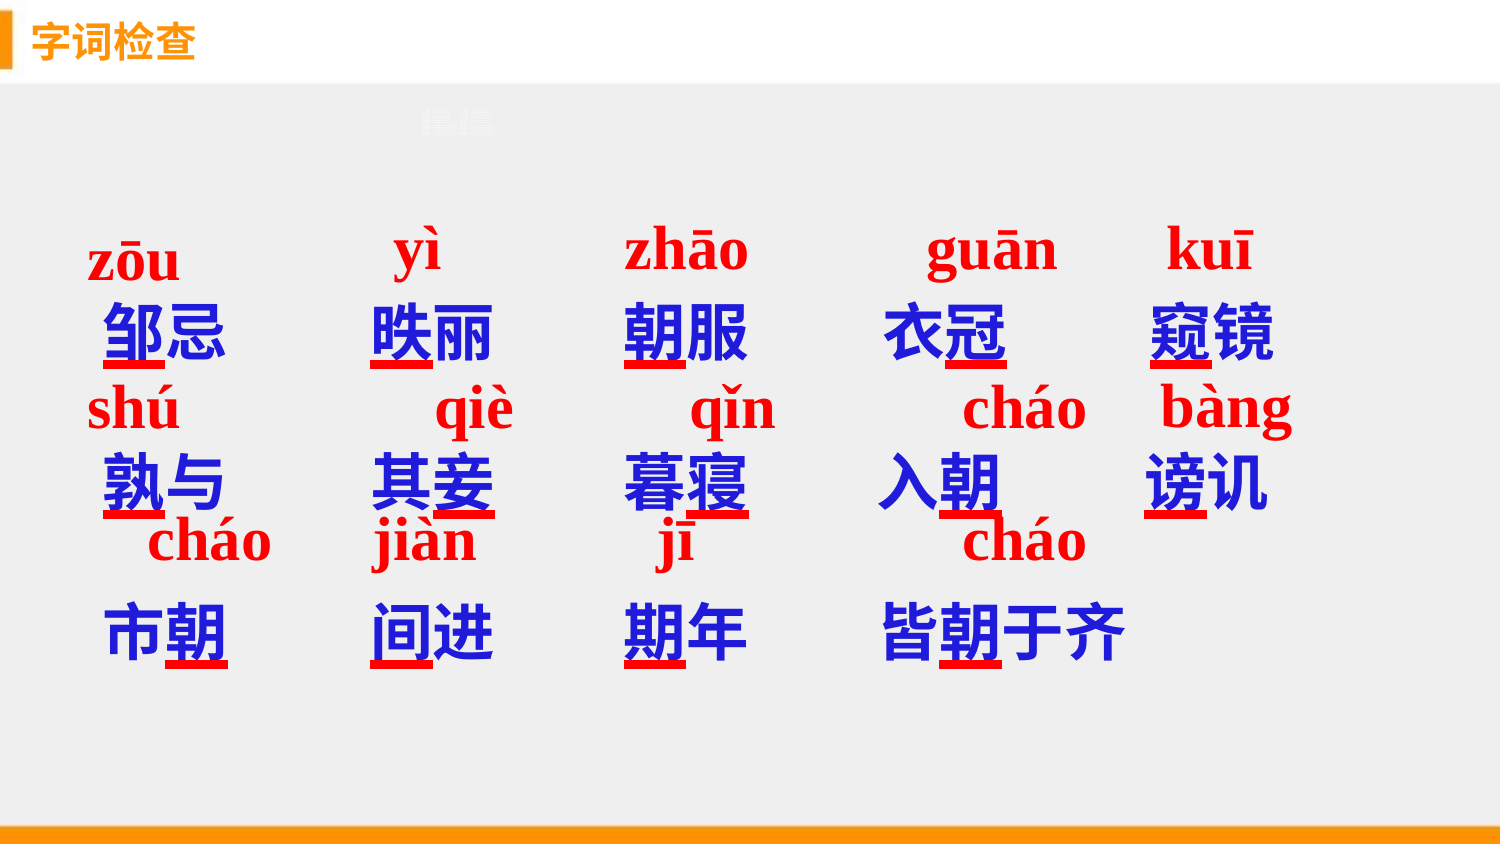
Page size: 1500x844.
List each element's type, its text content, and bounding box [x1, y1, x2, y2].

text_box qiè [419, 358, 570, 449]
text_box cháo [947, 358, 1167, 449]
text_box cháo [132, 491, 359, 581]
text_box 邹忌 昳丽 朝服 衣冠 窥镜 孰与 其妾 暮寝 入朝 谤讥 市朝 间进 期年 皆朝于齐 [88, 210, 1434, 676]
text_box bàng [1146, 290, 1405, 448]
text_box guān [896, 199, 1146, 290]
text_box jiàn [358, 490, 510, 581]
text_box zhāo [595, 199, 844, 290]
text_box zōu [72, 210, 224, 301]
text_box qǐn [674, 358, 826, 449]
text_box yì [378, 199, 530, 290]
text_box shú [72, 358, 224, 449]
text_box kuī [1146, 199, 1348, 290]
picture [0, 0, 1500, 844]
text_box jī [641, 491, 798, 581]
text_box cháo [947, 491, 1204, 581]
title 字词检查 [15, 0, 239, 82]
